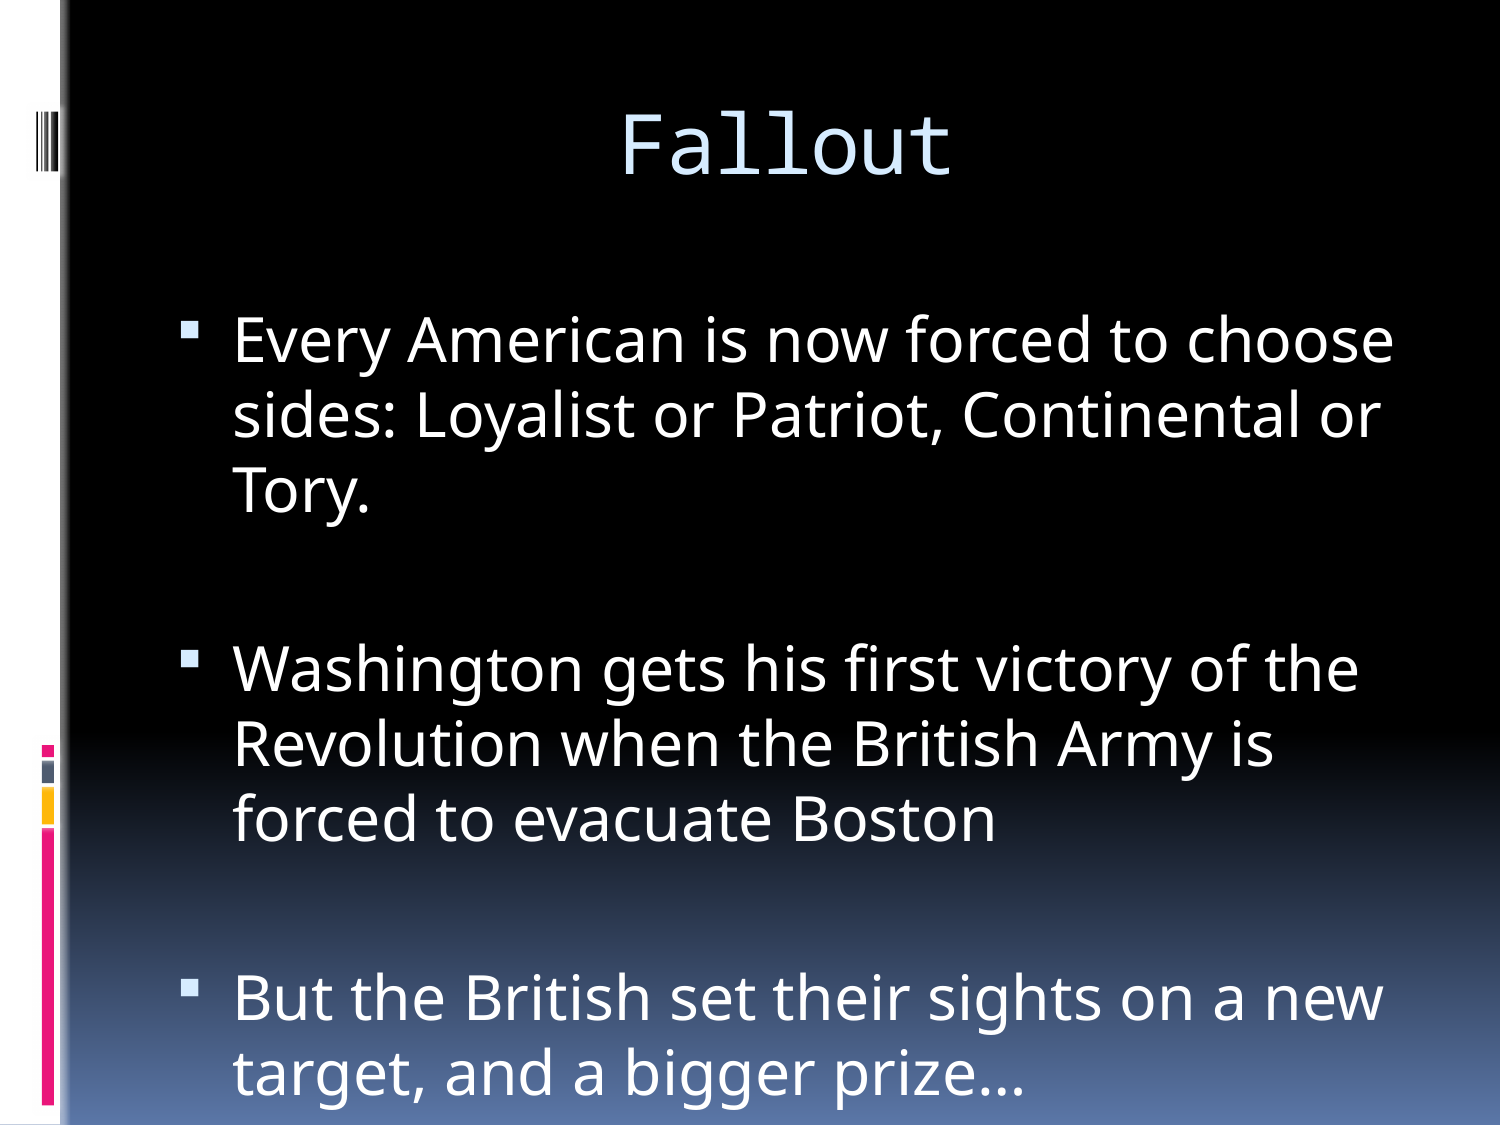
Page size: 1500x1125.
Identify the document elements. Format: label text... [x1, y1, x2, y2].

title Fallout [150, 83, 1425, 234]
list Every American is now forced to choose sides: Loyalist or Patriot, Continental or Tory. Washington gets his first victory of the Revolution when the British Army is forced to evacuate Boston But the British set their sights on a new target, and a bigger prize… [150, 292, 1425, 1043]
